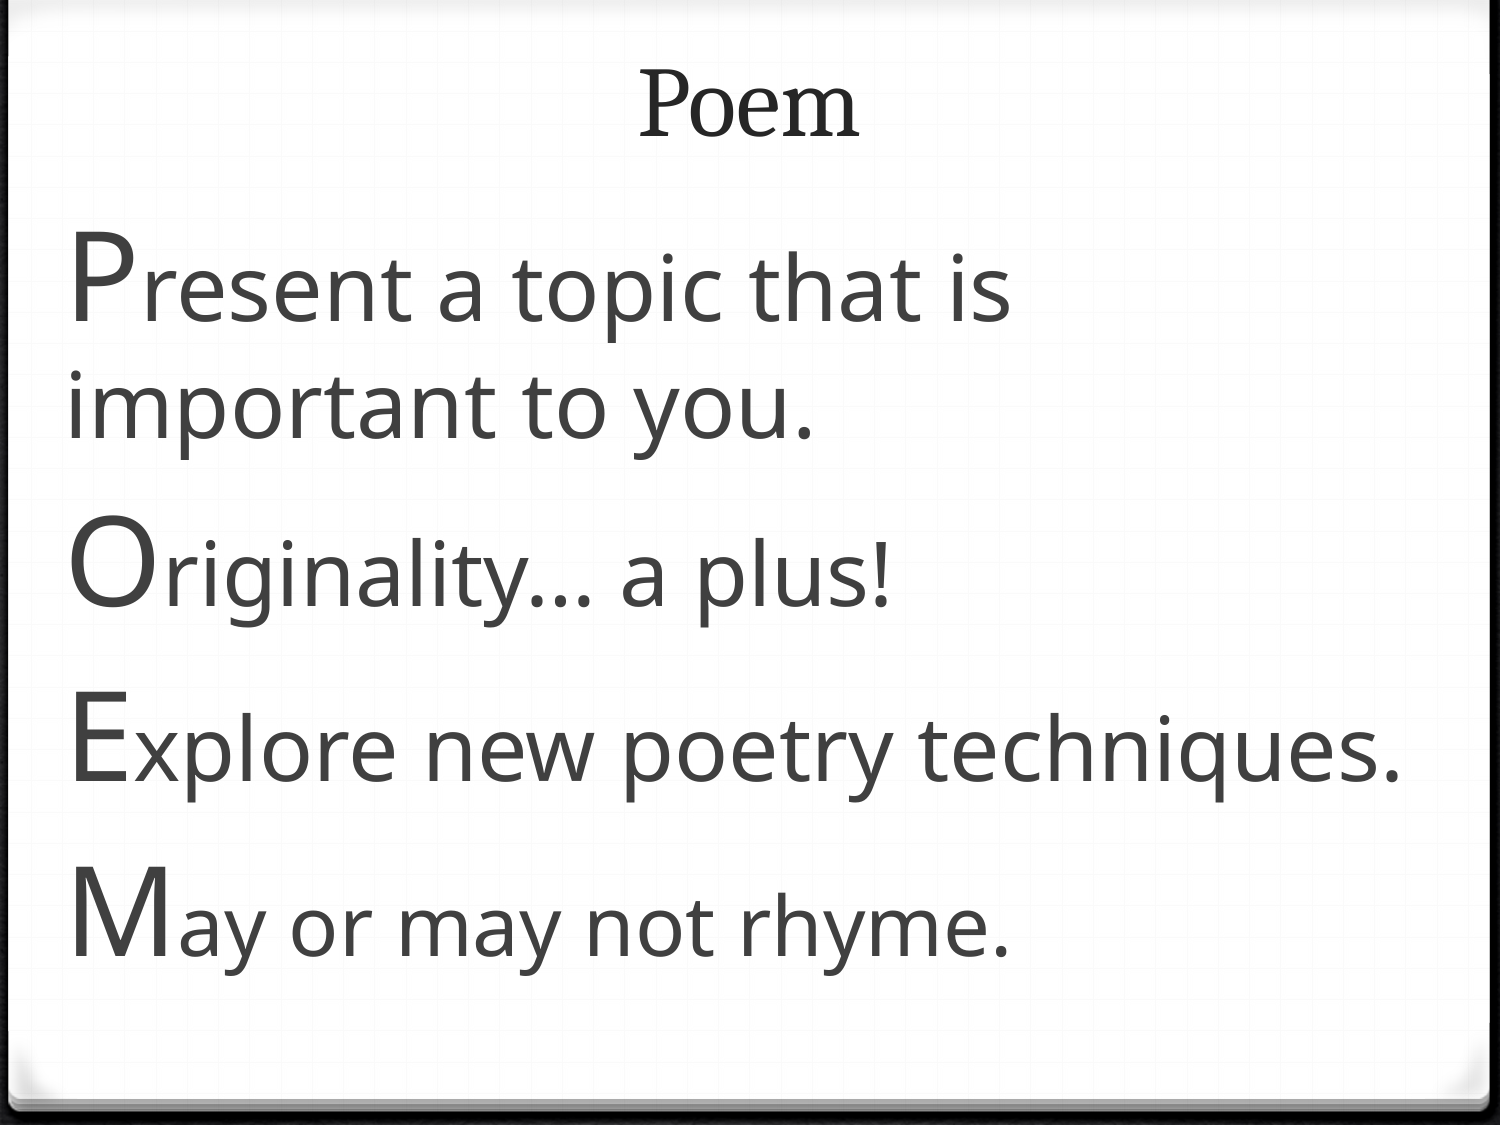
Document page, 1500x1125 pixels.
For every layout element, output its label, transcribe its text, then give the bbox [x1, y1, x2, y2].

picture [0, 0, 1500, 1125]
title Poem [90, 3, 1410, 189]
list Present a topic that is important to you. Originality… a plus! Explore new poetry techniques. May or may not rhyme. [49, 189, 1445, 1039]
